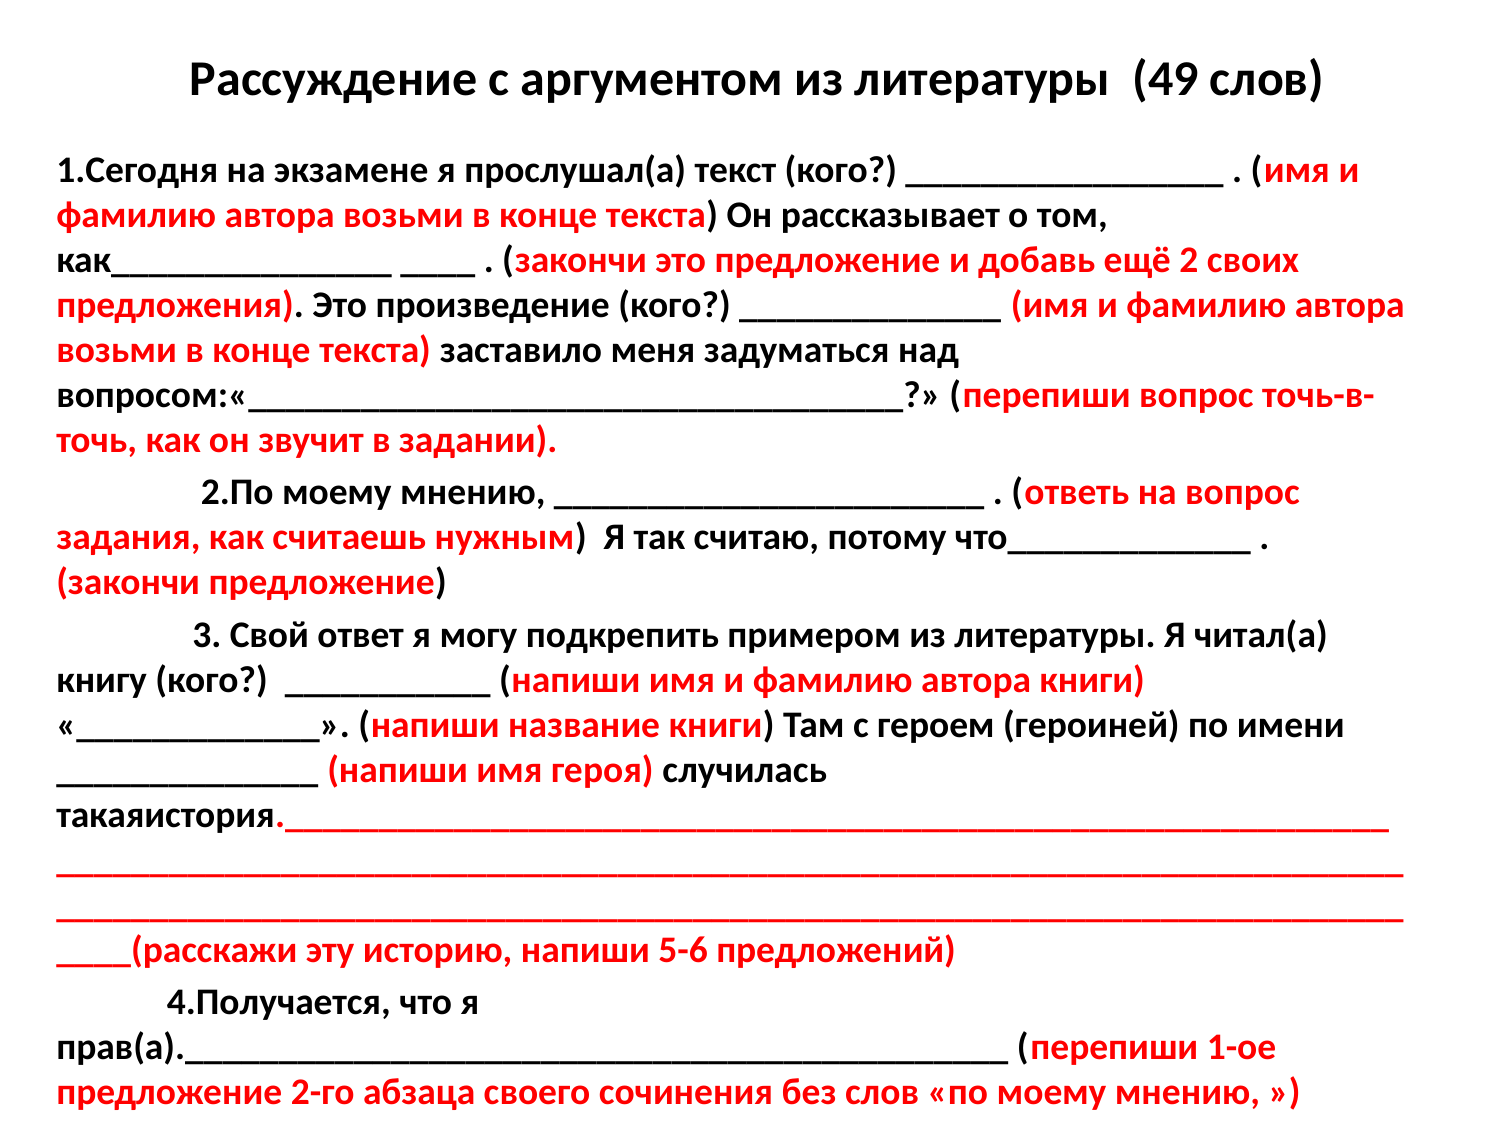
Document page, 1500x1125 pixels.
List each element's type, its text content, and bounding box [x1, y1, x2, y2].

list 1.Сегодня на экзамене я прослушал(а) текст (кого?) _________________ . (имя и фамилию автора возьми в конце текста) Он рассказывает о том, как_______________ ____ . (закончи это предложение и добавь ещё 2 своих предложения). Это произведение (кого?) ______________ (имя и фамилию автора возьми в конце текста) заставило меня задуматься над вопросом:«___________________________________?» (перепиши вопрос точь-в-точь, как он звучит в задании). 2.По моему мнению, _______________________ . (ответь на вопрос задания, как считаешь нужным) Я так считаю, потому что_____________ . (закончи предложение) 3. Свой ответ я могу подкрепить примером из литературы. Я читал(а) книгу (кого?) ___________ (напиши имя и фамилию автора книги) «_____________». (напиши название книги) Там с героем (героиней) по имени ______________ (напиши имя героя) случилась такаяистория._______________________________________________________________________________________________________________________________________________________________________________________________________________(расскажи эту историю, напиши 5-6 предложений) 4.Получается, что я прав(а).____________________________________________ (перепиши 1-ое предложение 2-го абзаца своего сочинения без слов «по моему мнению, ») [41, 137, 1425, 1005]
title Рассуждение с аргументом из литературы (49 слов) [76, 1, 1427, 149]
